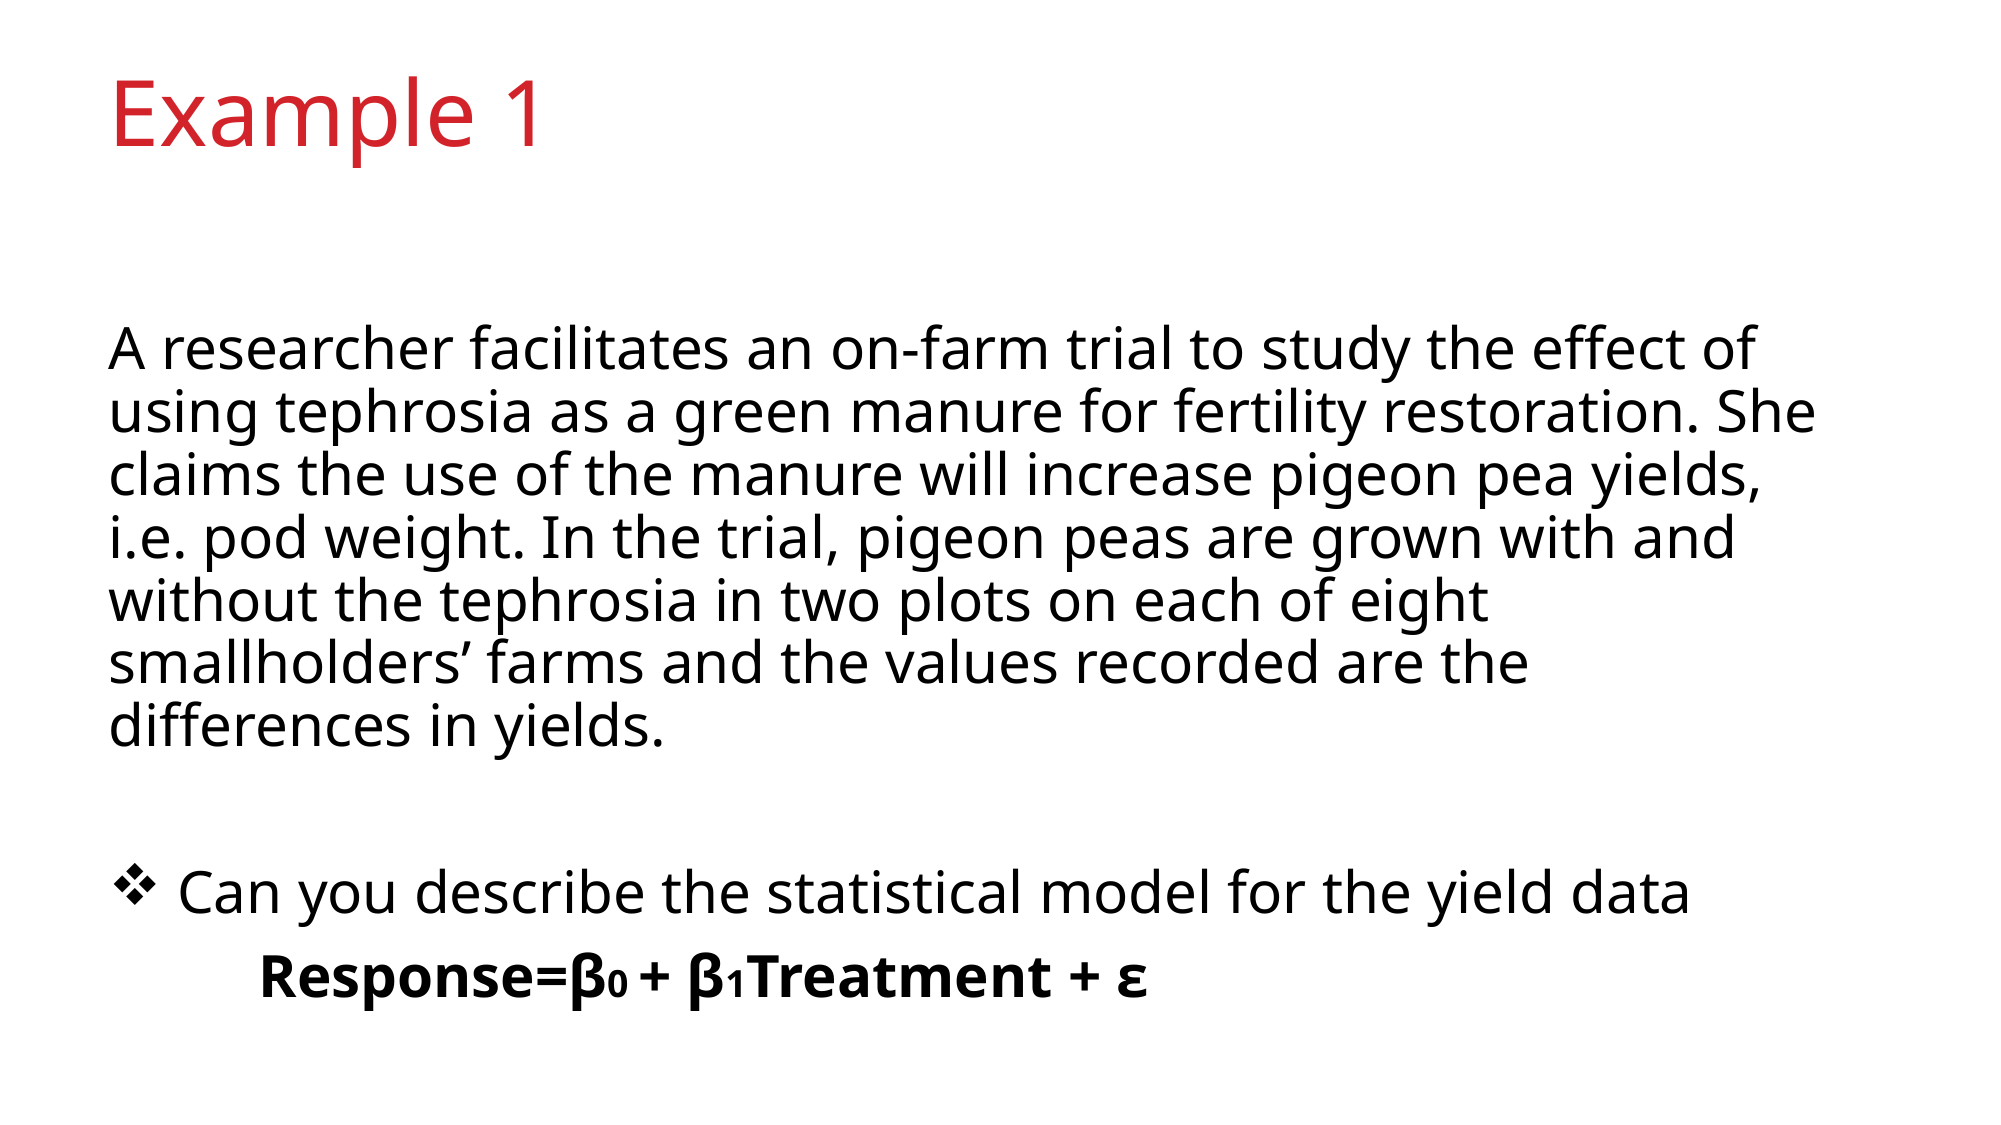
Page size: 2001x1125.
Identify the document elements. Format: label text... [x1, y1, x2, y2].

list A researcher facilitates an on-farm trial to study the effect of using tephrosia as a green manure for fertility restoration. She claims the use of the manure will increase pigeon pea yields, i.e. pod weight. In the trial, pigeon peas are grown with and without the tephrosia in two plots on each of eight smallholders’ farms and the values recorded are the differences in yields. Can you describe the statistical model for the yield data Response=β0 + β1Treatment + ε [93, 311, 1863, 1050]
title Example 1 [93, 0, 1863, 235]
